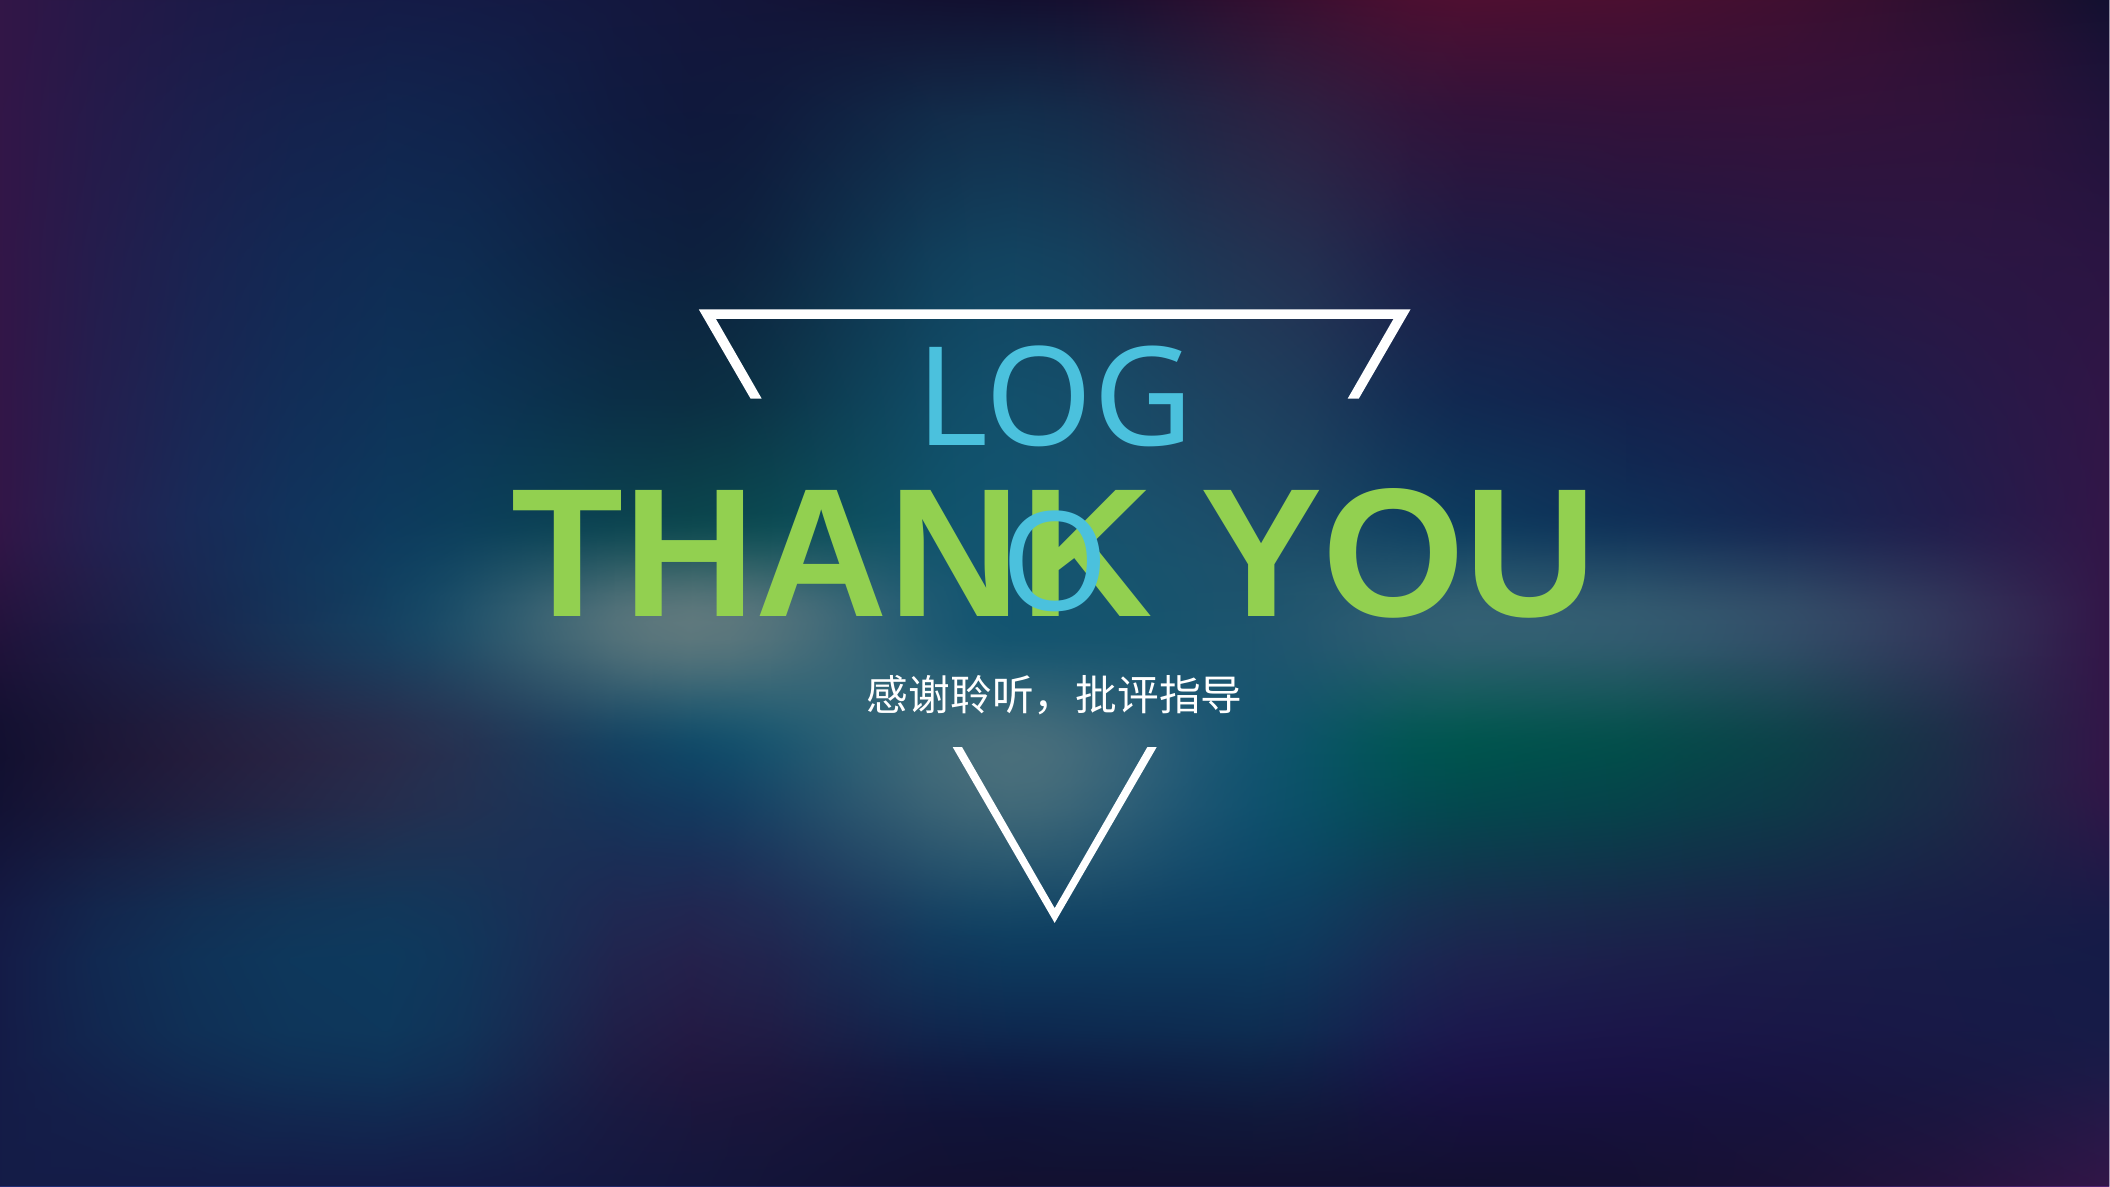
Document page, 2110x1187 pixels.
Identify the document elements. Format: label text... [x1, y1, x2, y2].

text_box THANK YOU [509, 432, 1600, 653]
text_box 感谢聆听，批评指导 [721, 662, 1389, 725]
text_box [1245, 308, 1413, 400]
text_box [697, 308, 864, 400]
text_box LOGO [864, 308, 1245, 639]
picture [0, 0, 2110, 1187]
text_box [951, 746, 1159, 925]
